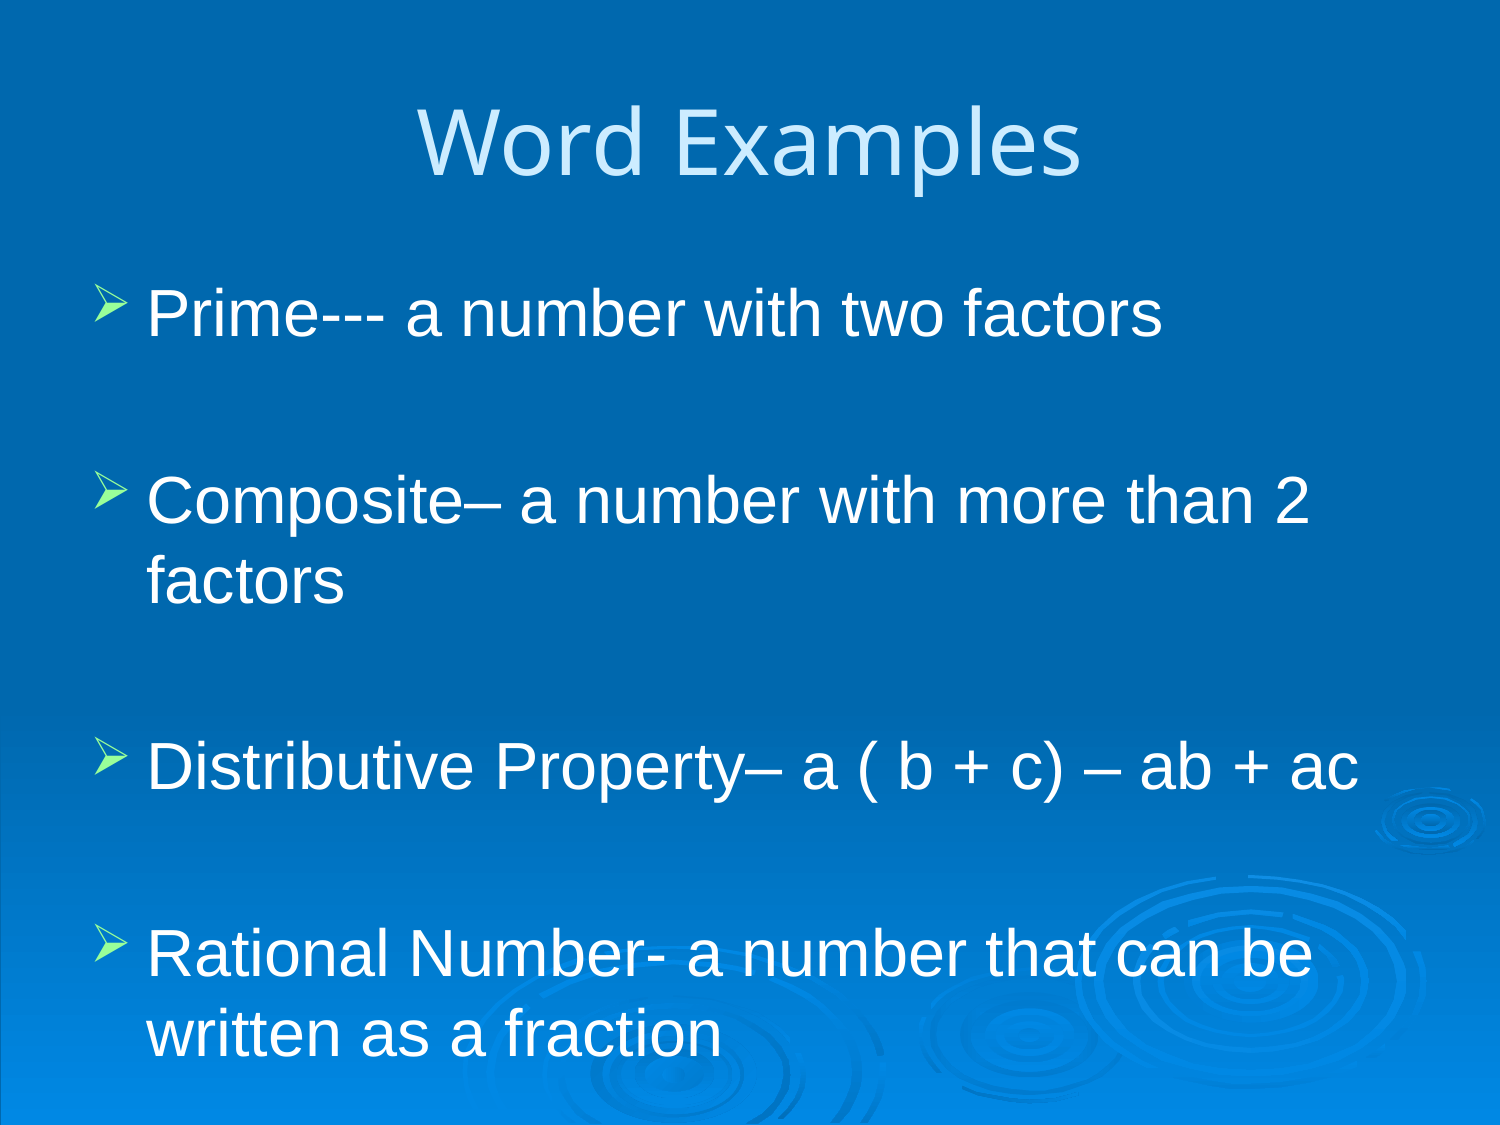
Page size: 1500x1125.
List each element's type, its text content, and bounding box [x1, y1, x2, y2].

title Word Examples [74, 45, 1426, 233]
list Prime--- a number with two factors Composite– a number with more than 2 factors Distributive Property– a ( b + c) – ab + ac Rational Number- a number that can be written as a fraction [74, 262, 1426, 1006]
